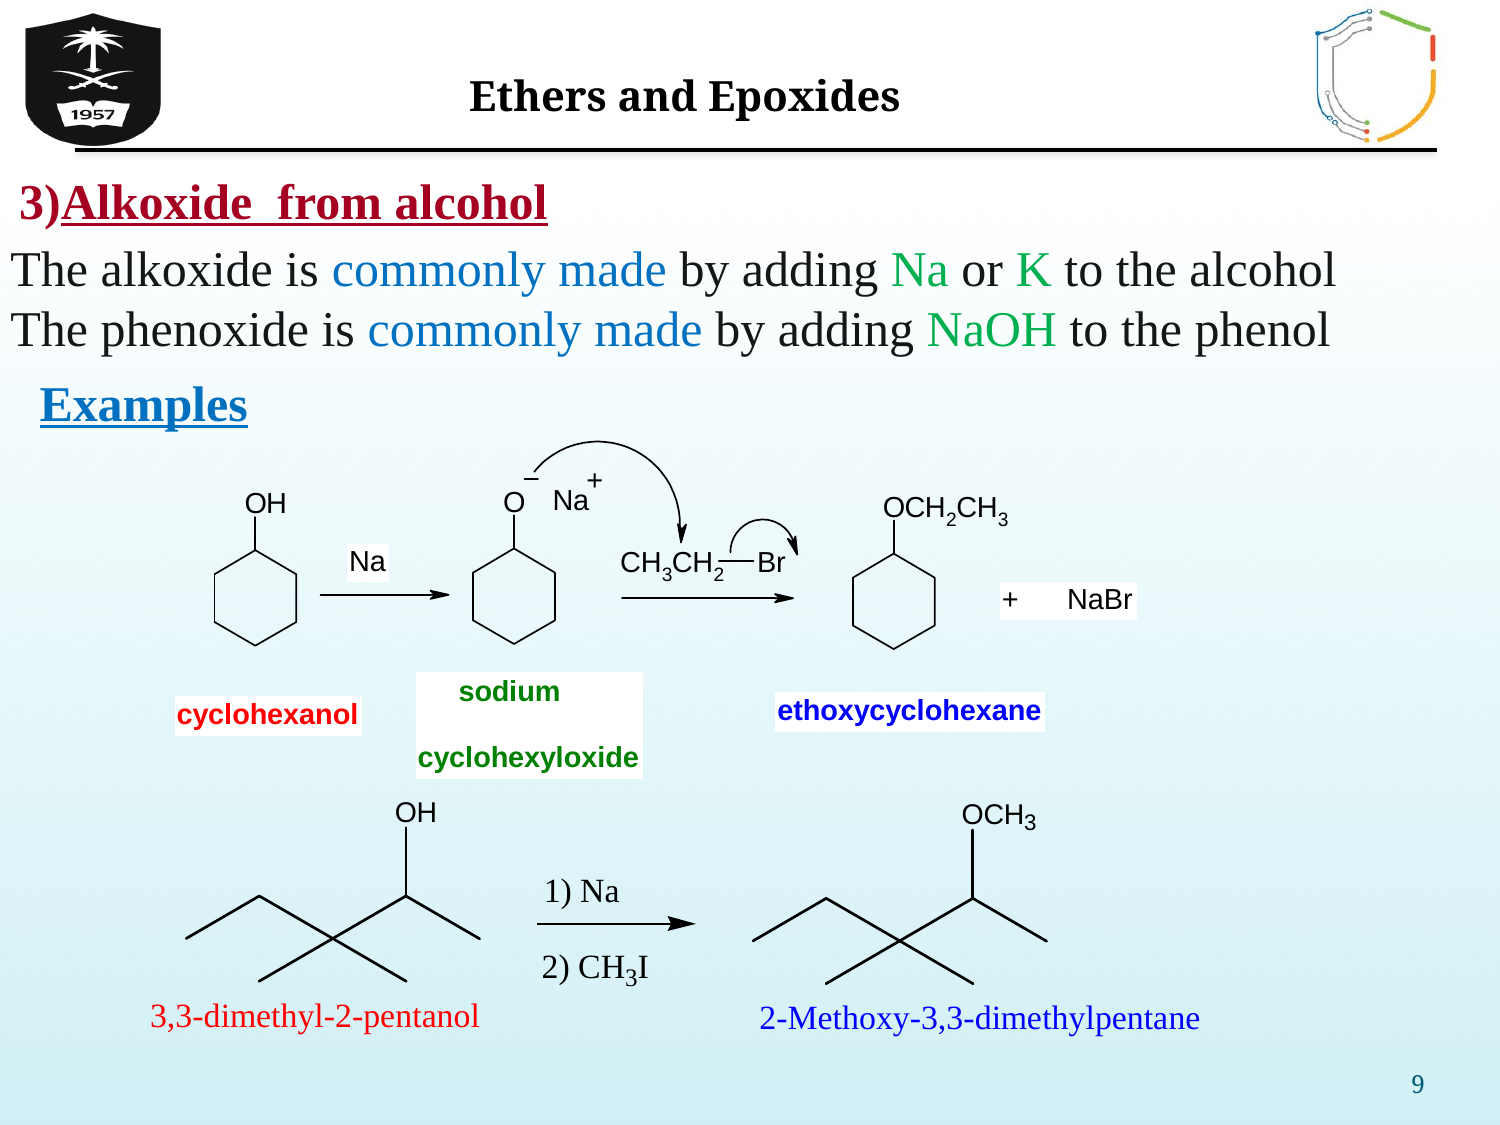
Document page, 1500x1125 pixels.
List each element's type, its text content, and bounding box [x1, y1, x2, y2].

text_box The alkoxide is commonly made by adding Na or K to the alcohol The phenoxide is commonly made by adding NaOH to the phenol [0, 229, 1463, 424]
text_box 3)Alkoxide from alcohol [4, 162, 563, 238]
text_box 9 [1299, 1042, 1425, 1103]
picture [0, 0, 1500, 1125]
text_box Ethers and Epoxides [454, 62, 916, 128]
text_box Examples [24, 424, 264, 500]
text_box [149, 799, 1201, 1038]
